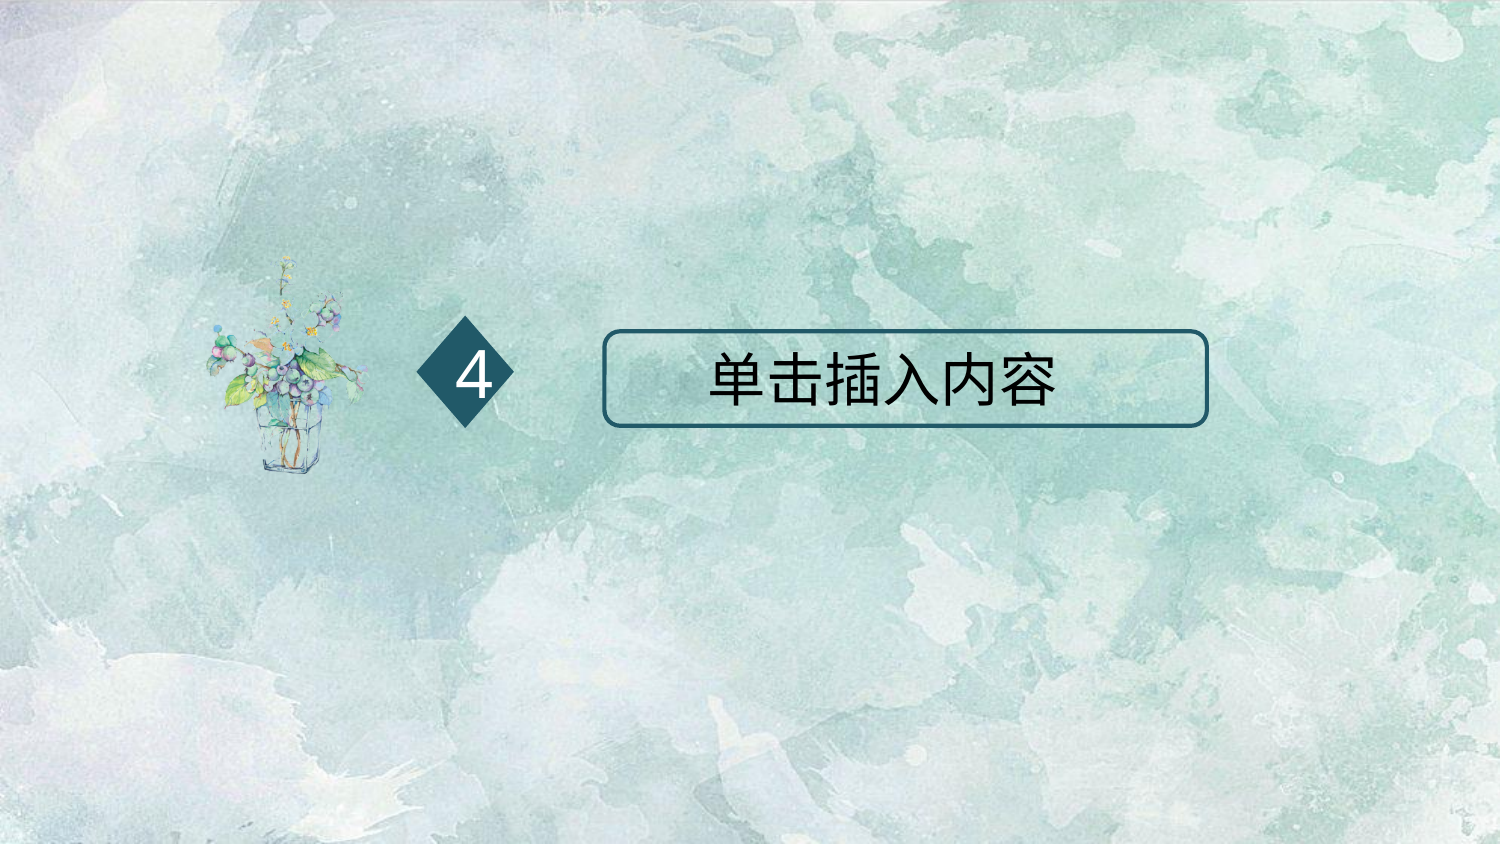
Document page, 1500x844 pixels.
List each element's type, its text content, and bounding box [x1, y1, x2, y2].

picture [0, 0, 1500, 844]
text_box 4 [414, 313, 516, 431]
text_box [602, 329, 1209, 428]
text_box 单击插入内容 [693, 336, 1073, 421]
